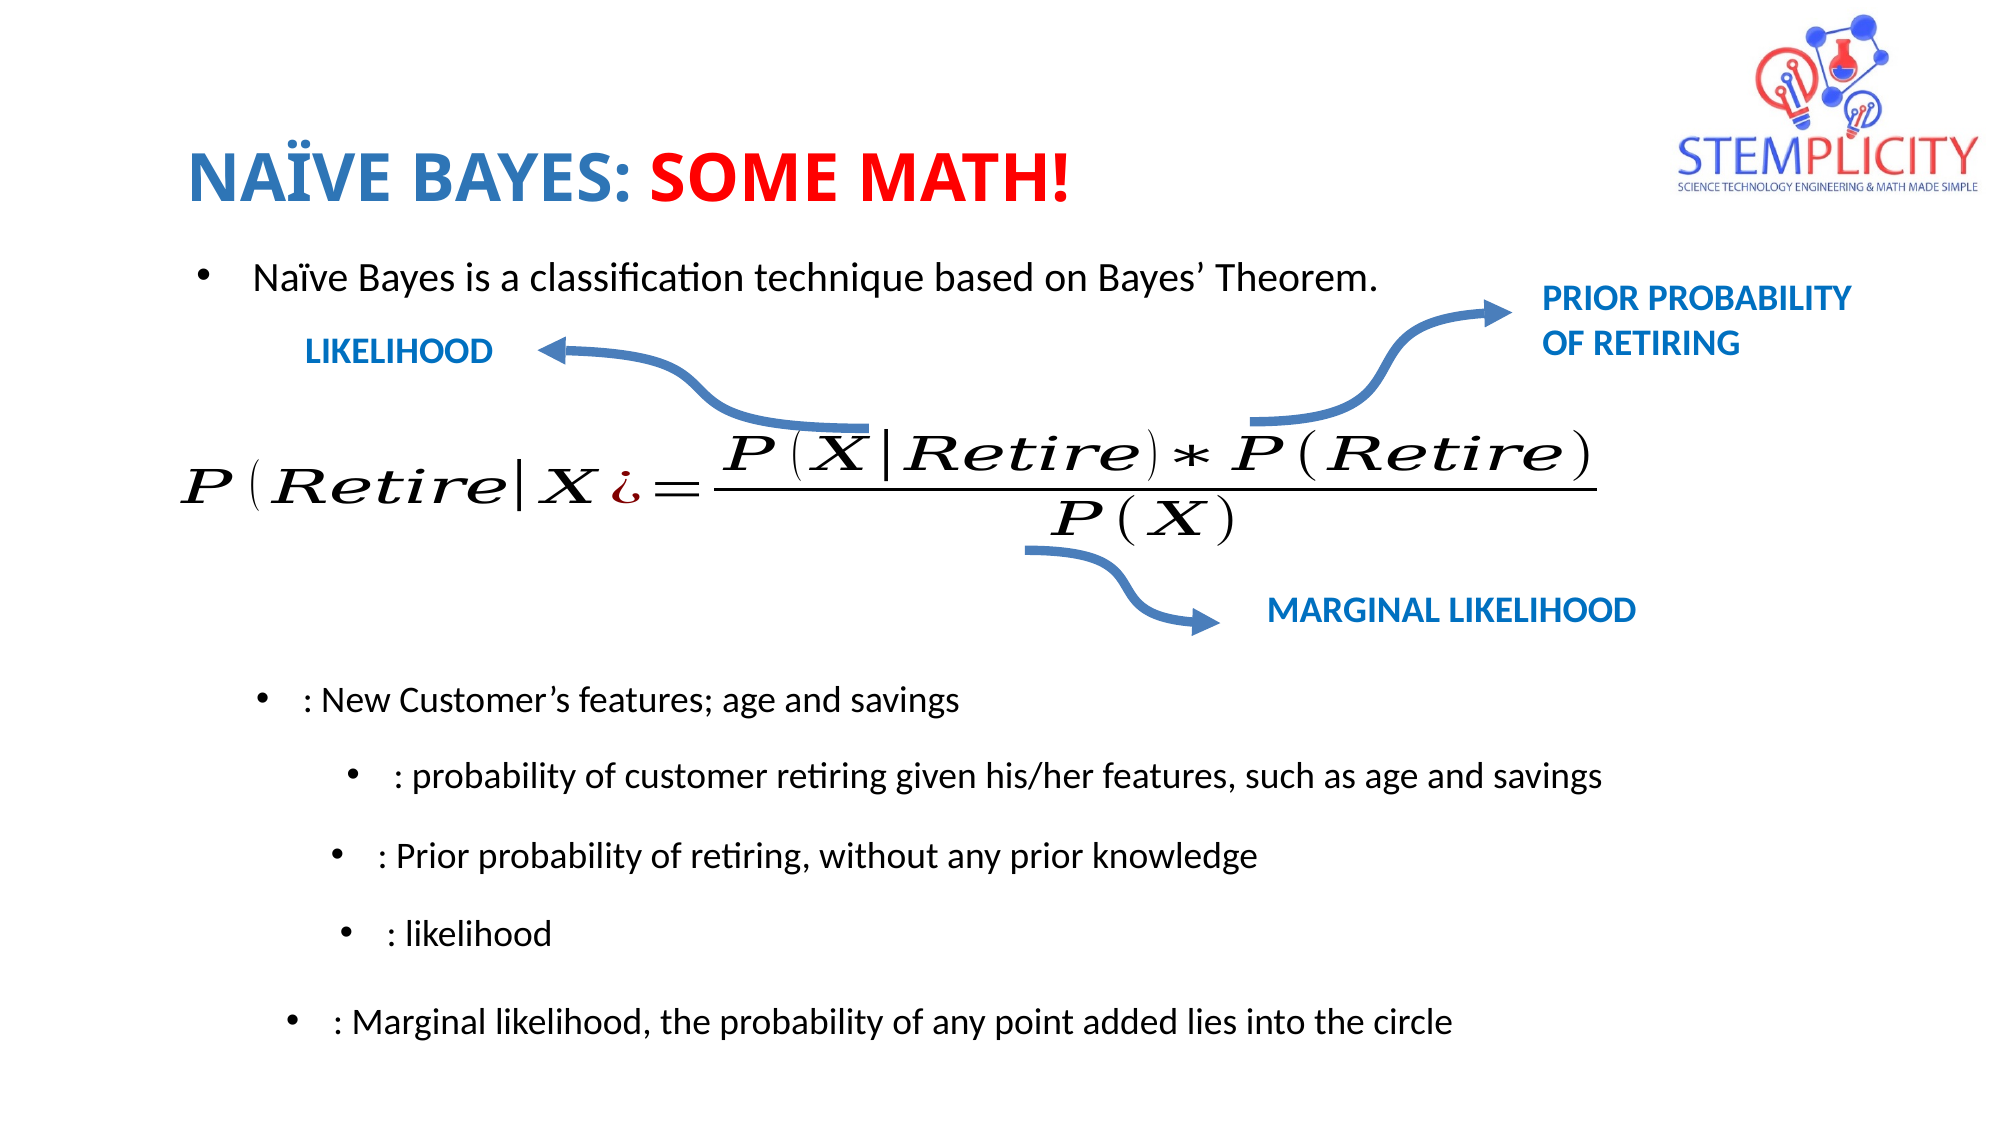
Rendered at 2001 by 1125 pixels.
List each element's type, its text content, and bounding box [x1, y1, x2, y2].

text_box NAÏVE BAYES: SOME MATH! [174, 98, 1426, 262]
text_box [1249, 312, 1513, 423]
list Naïve Bayes is a classification technique based on Bayes’ Theorem. [181, 242, 1796, 953]
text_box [537, 349, 870, 429]
text_box PRIOR PROBABILITY OF RETIRING [1527, 265, 1871, 370]
text_box LIKELIHOOD [290, 319, 634, 379]
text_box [1024, 550, 1221, 624]
text_box MARGINAL LIKELIHOOD [1252, 577, 1653, 638]
picture [1670, 7, 1986, 201]
